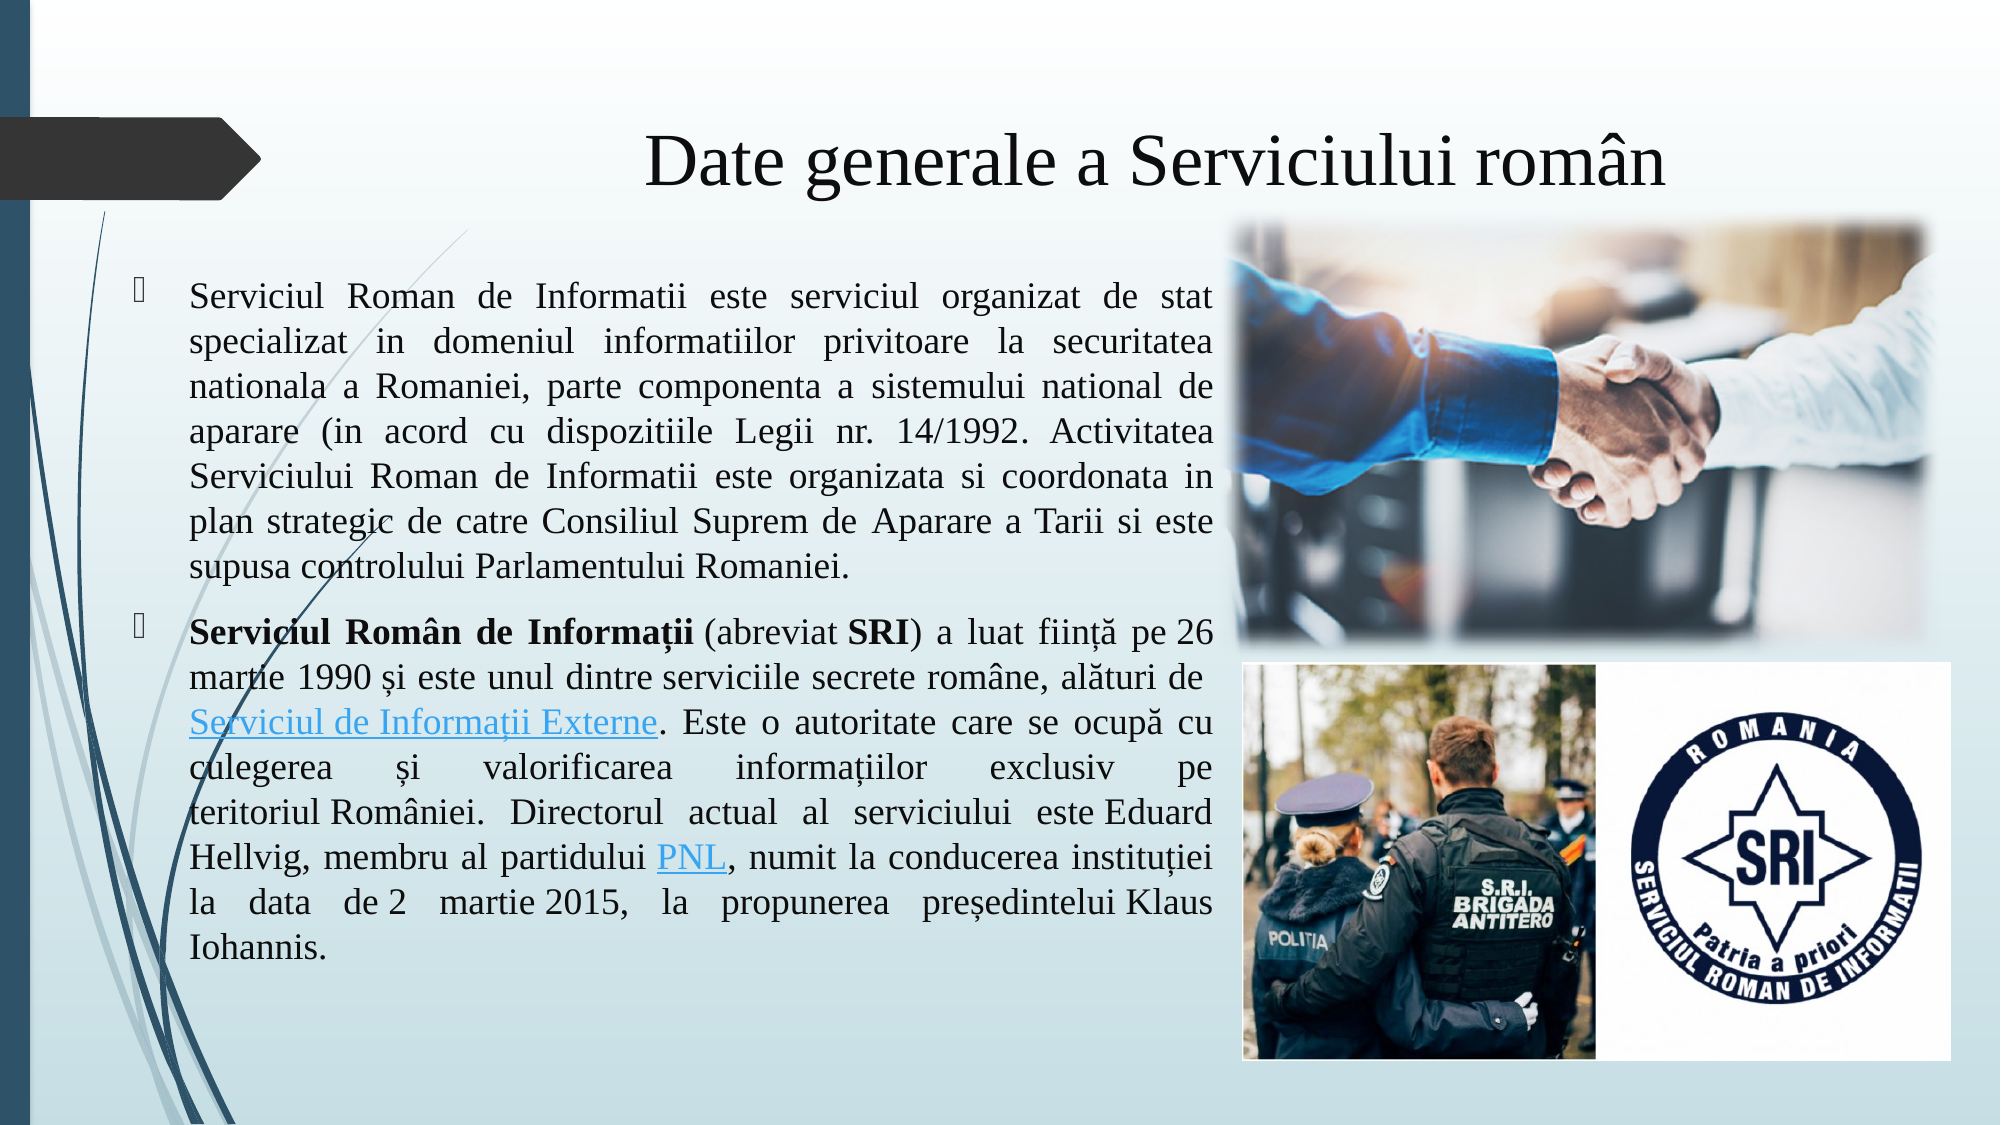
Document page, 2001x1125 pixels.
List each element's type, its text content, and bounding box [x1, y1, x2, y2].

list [1242, 662, 1951, 1061]
picture [1219, 207, 1940, 658]
list Serviciul Roman de Informatii este serviciul organizat de stat specializat in domeniul informatiilor privitoare la securitatea nationala a Romaniei, parte componenta a sistemului national de aparare (in acord cu dispozitiile Legii nr. 14/1992. Activitatea Serviciului Roman de Informatii este organizata si coordonata in plan strategic de catre Consiliul Suprem de Aparare a Tarii si este supusa controlului Parlamentului Romaniei. Serviciul Român de Informații (abreviat SRI) a luat ființă pe 26 martie 1990 și este unul dintre serviciile secrete române, alături de Serviciul de Informații Externe. Este o autoritate care se ocupă cu culegerea și valorificarea informațiilor exclusiv pe teritoriul României. Directorul actual al serviciului este Eduard Hellvig, membru al partidului PNL, numit la conducerea instituției la data de 2 martie 2015, la propunerea președintelui Klaus Iohannis. [117, 263, 1230, 1071]
title Date generale a Serviciului român [425, 102, 1888, 263]
